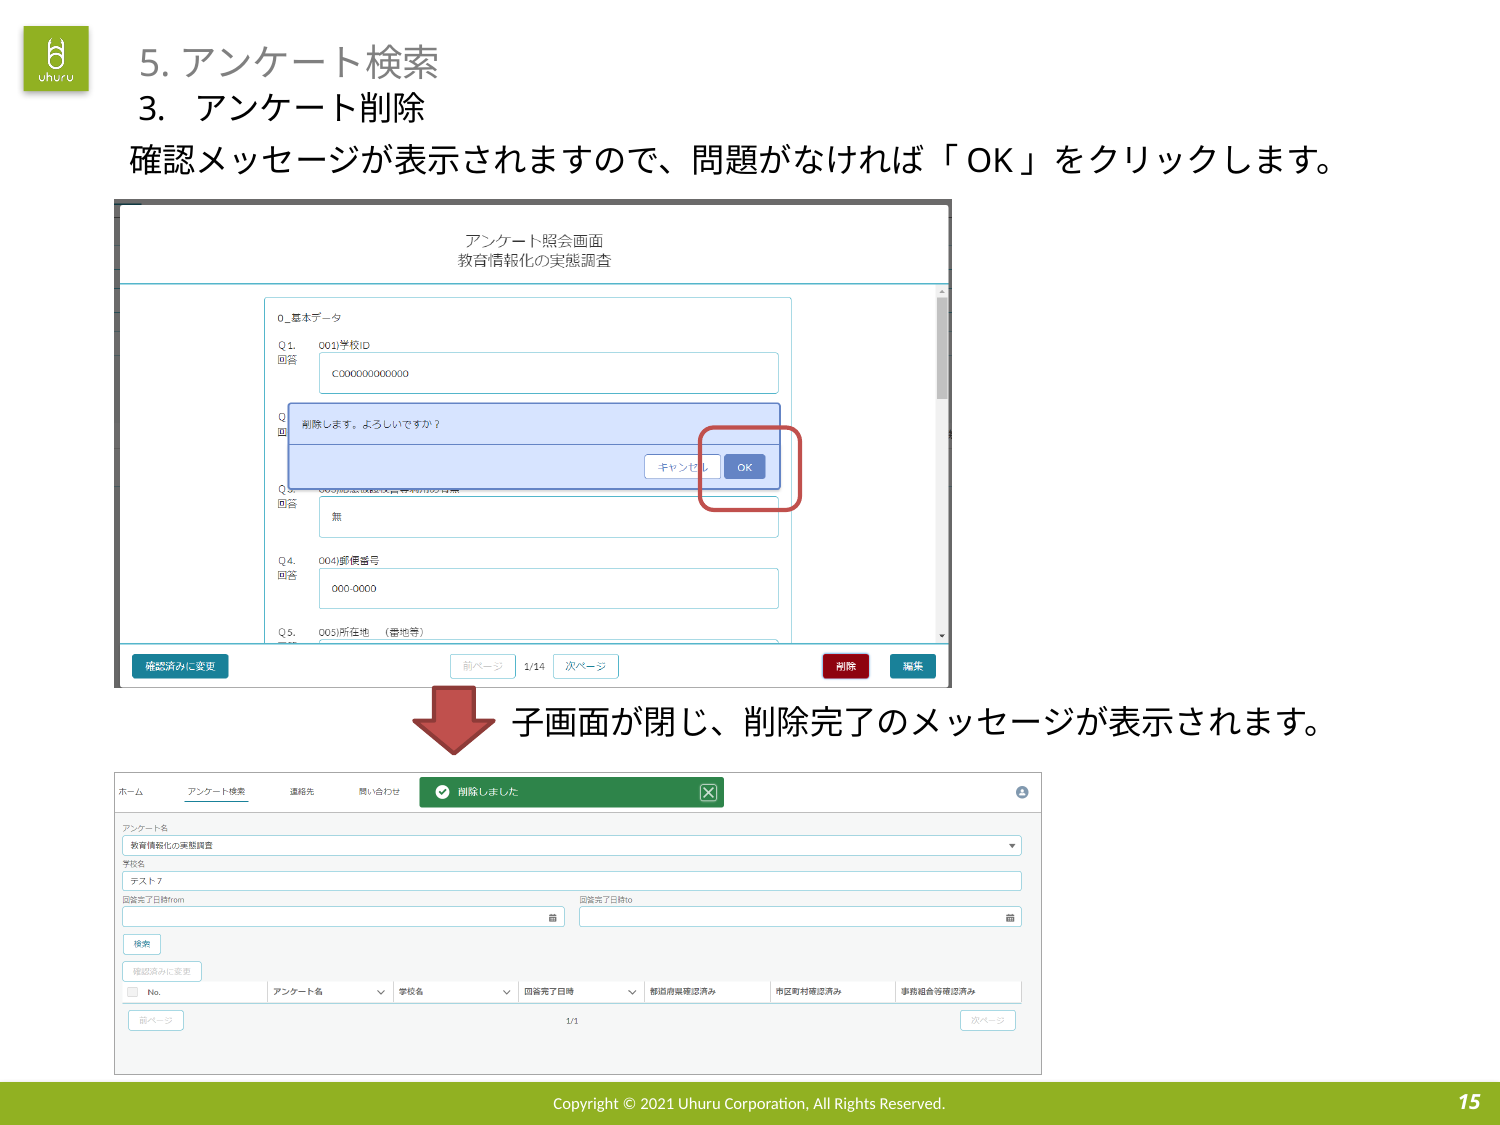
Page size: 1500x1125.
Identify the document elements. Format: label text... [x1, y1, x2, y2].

text_box 確認メッセージが表示されますので、問題がなければ「OK」をクリックします。 [114, 131, 1416, 238]
text_box [412, 697, 496, 756]
text_box アンケート削除 [123, 79, 585, 135]
picture [113, 199, 952, 688]
picture [113, 772, 1042, 1075]
slide_number 15 [1391, 1088, 1496, 1118]
picture [23, 25, 89, 92]
title 5.アンケート検索 [123, 4, 1500, 119]
text_box 子画面が閉じ、削除完了のメッセージが表示されます。 [496, 693, 1352, 776]
